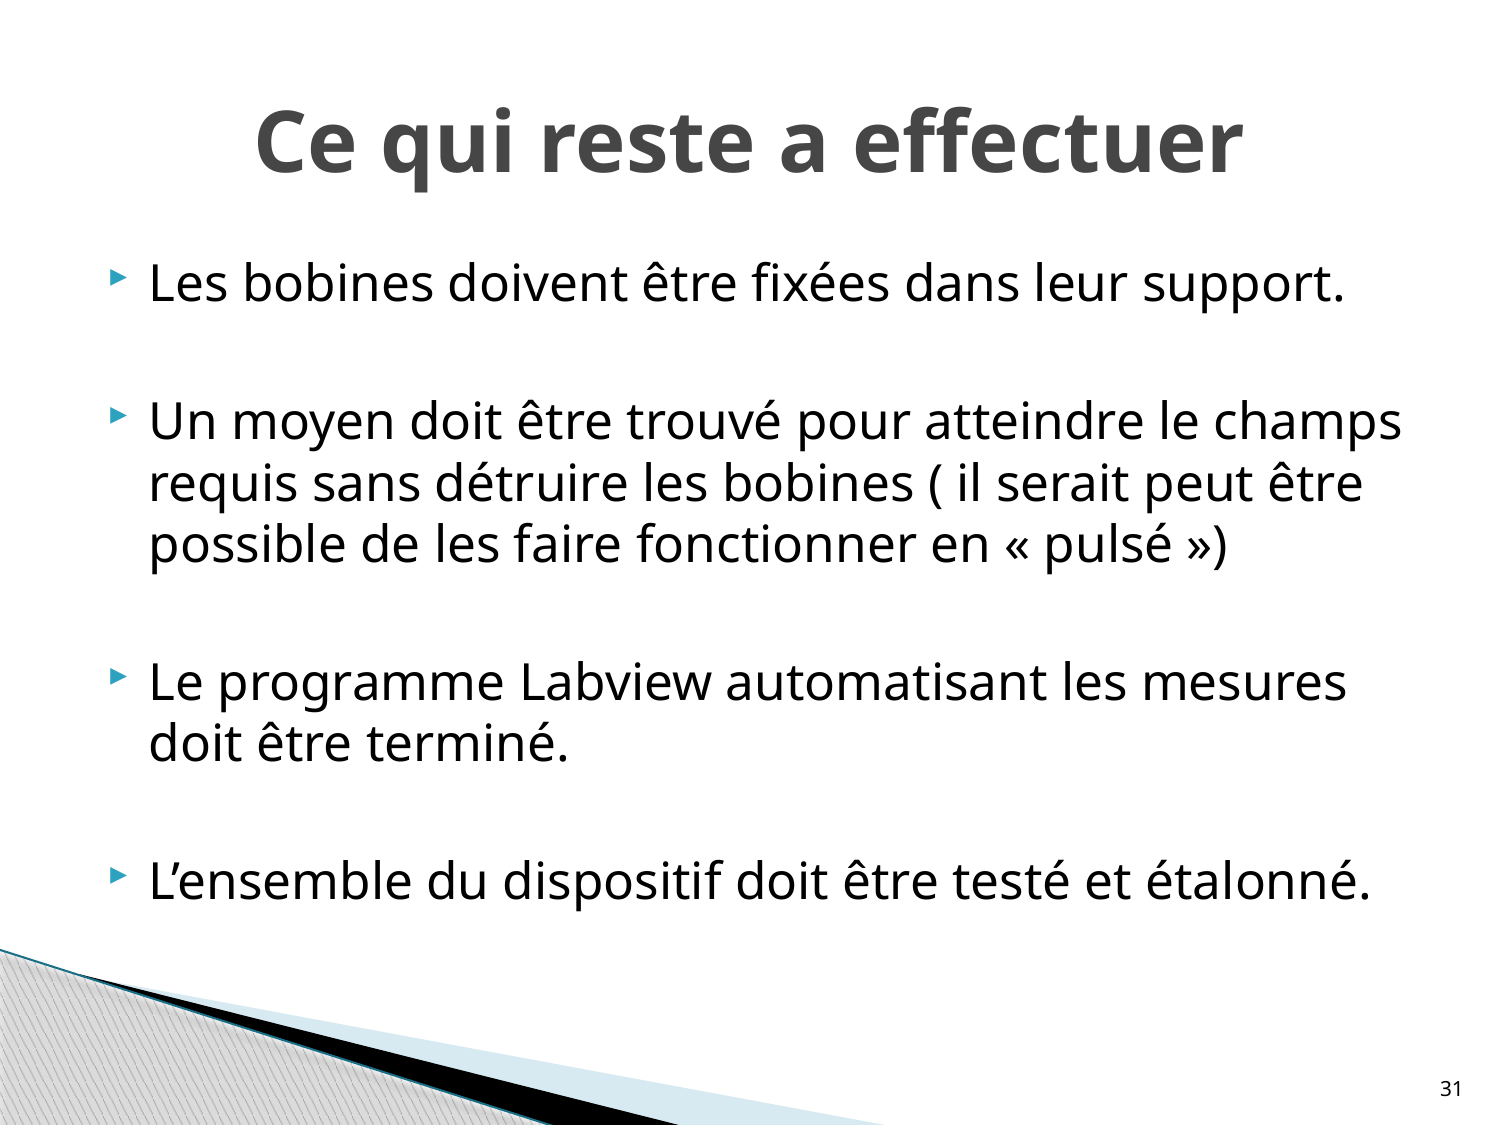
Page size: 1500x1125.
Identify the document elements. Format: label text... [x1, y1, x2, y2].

list Les bobines doivent être fixées dans leur support. Un moyen doit être trouvé pour atteindre le champs requis sans détruire les bobines ( il serait peut être possible de les faire fonctionner en « pulsé ») Le programme Labview automatisant les mesures doit être terminé. L’ensemble du dispositif doit être testé et étalonné. [75, 243, 1425, 986]
title Ce qui reste a effectuer [75, 45, 1425, 233]
slide_number 31 [1418, 1051, 1479, 1112]
